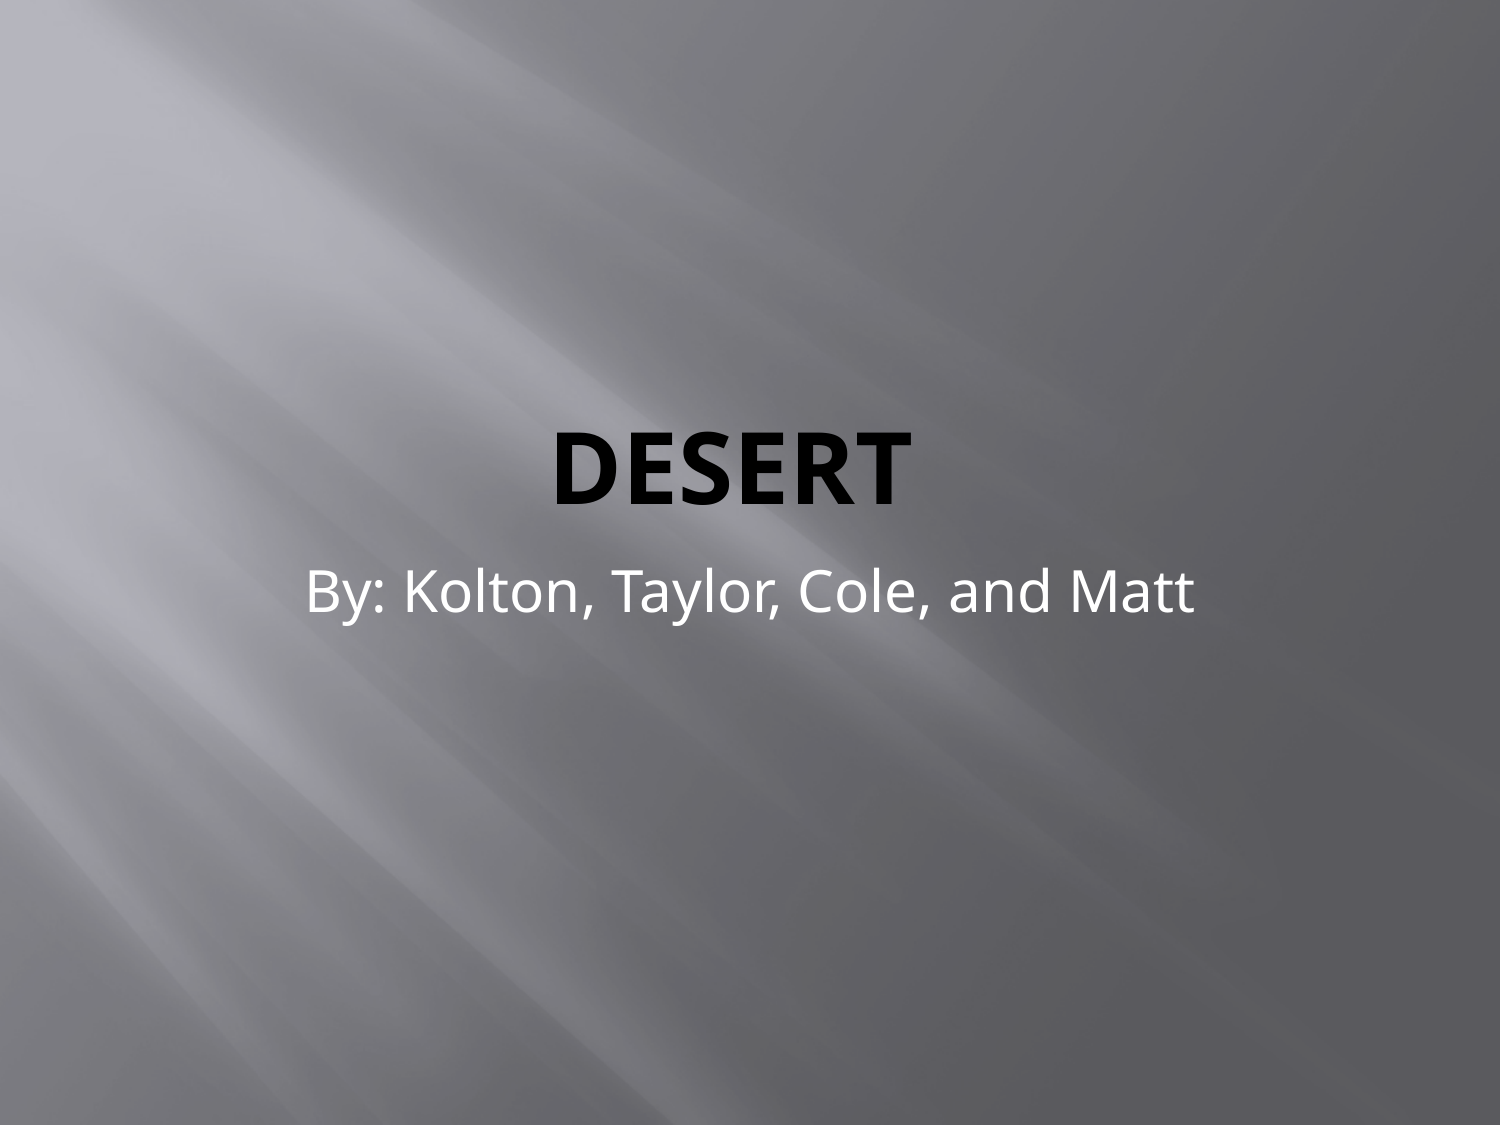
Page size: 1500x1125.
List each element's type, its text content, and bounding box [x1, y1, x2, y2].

title Desert [69, 224, 1420, 525]
subtitle By: Kolton, Taylor, Cole, and Matt [225, 546, 1275, 834]
